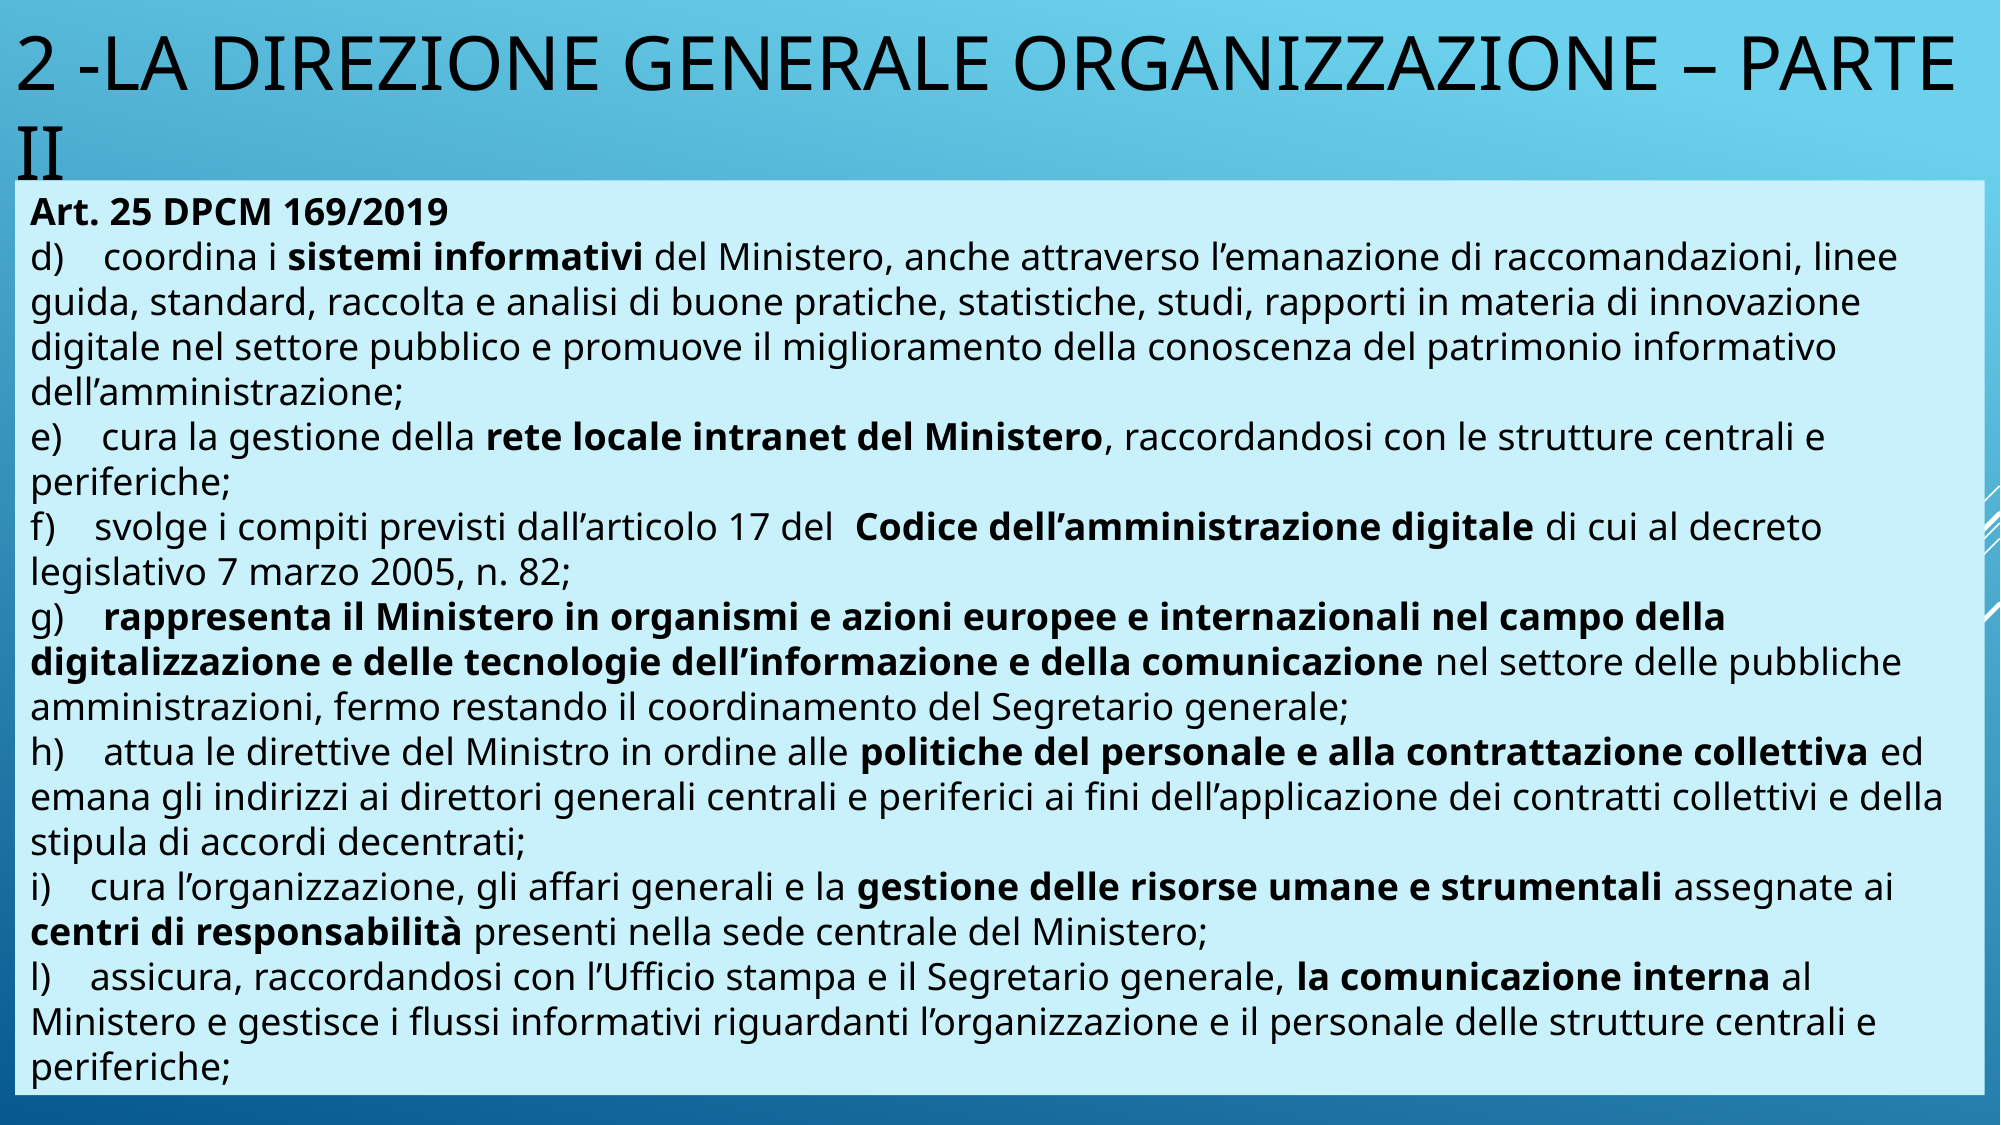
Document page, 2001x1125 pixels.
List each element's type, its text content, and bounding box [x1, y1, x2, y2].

title 2 -LA DIREZIONE GENERALE organizzazione – parte II [0, 0, 2000, 229]
text_box Art. 25 DPCM 169/2019 d) coordina i sistemi informativi del Ministero, anche attraverso l’emanazione di raccomandazioni, linee guida, standard, raccolta e analisi di buone pratiche, statistiche, studi, rapporti in materia di innovazione digitale nel settore pubblico e promuove il miglioramento della conoscenza del patrimonio informativo dell’amministrazione; e) cura la gestione della rete locale intranet del Ministero, raccordandosi con le strutture centrali e periferiche; f) svolge i compiti previsti dall’articolo 17 del Codice dell’amministrazione digitale di cui al decreto legislativo 7 marzo 2005, n. 82; g) rappresenta il Ministero in organismi e azioni europee e internazionali nel campo della digitalizzazione e delle tecnologie dell’informazione e della comunicazione nel settore delle pubbliche amministrazioni, fermo restando il coordinamento del Segretario generale; h) attua le direttive del Ministro in ordine alle politiche del personale e alla contrattazione collettiva ed emana gli indirizzi ai direttori generali centrali e periferici ai fini dell’applicazione dei contratti collettivi e della stipula di accordi decentrati; i) cura l’organizzazione, gli affari generali e la gestione delle risorse umane e strumentali assegnate ai centri di responsabilità presenti nella sede centrale del Ministero; l) assicura, raccordandosi con l’Ufficio stampa e il Segretario generale, la comunicazione interna al Ministero e gestisce i flussi informativi riguardanti l’organizzazione e il personale delle strutture centrali e periferiche; [15, 180, 1985, 1096]
